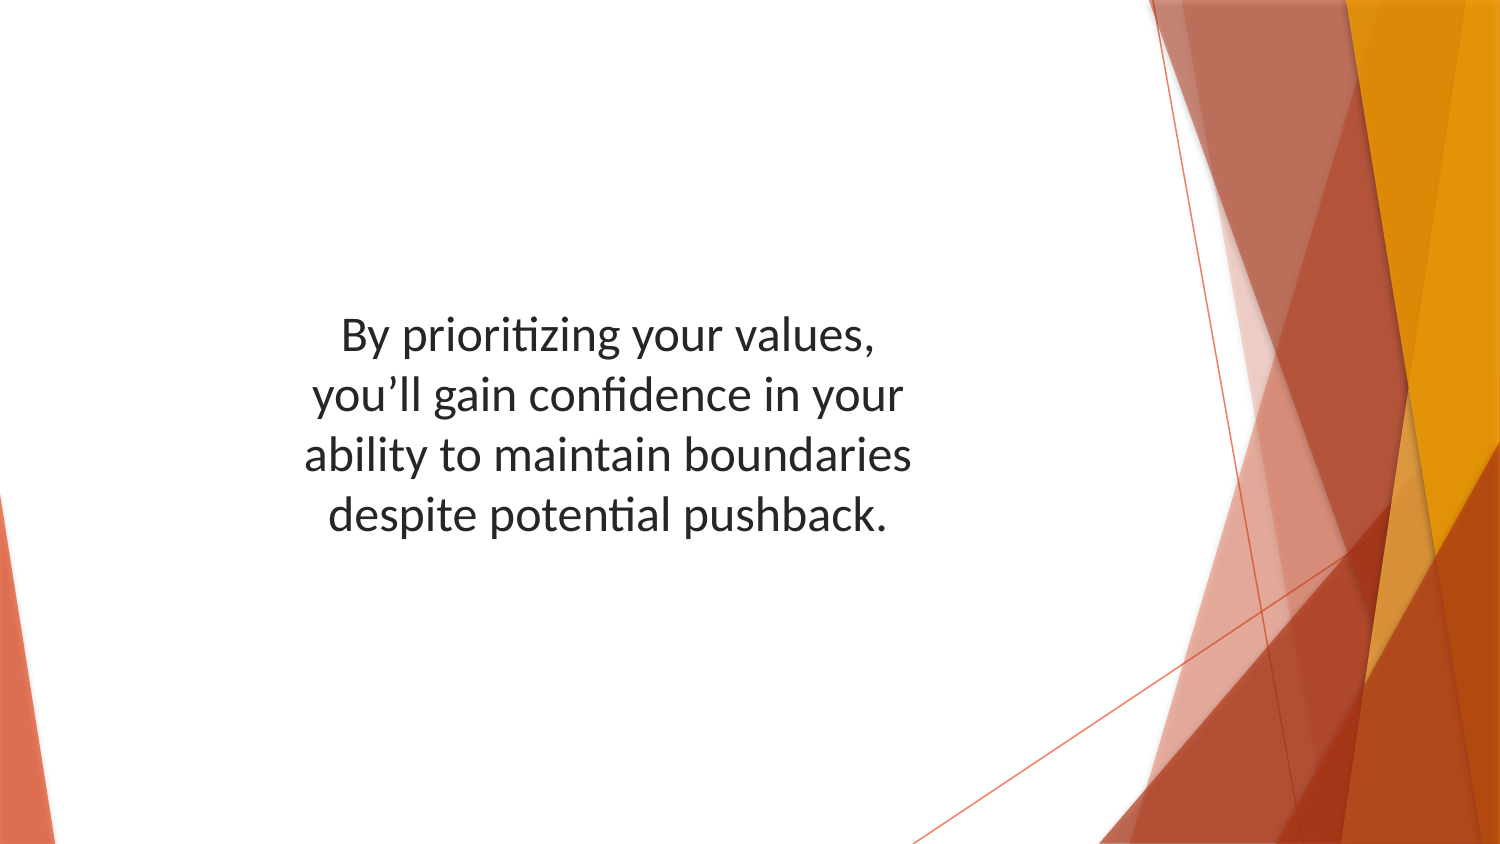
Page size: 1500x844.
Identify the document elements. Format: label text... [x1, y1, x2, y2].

list By prioritizing your values, you’ll gain confidence in your ability to maintain boundaries despite potential pushback. [265, 114, 951, 729]
